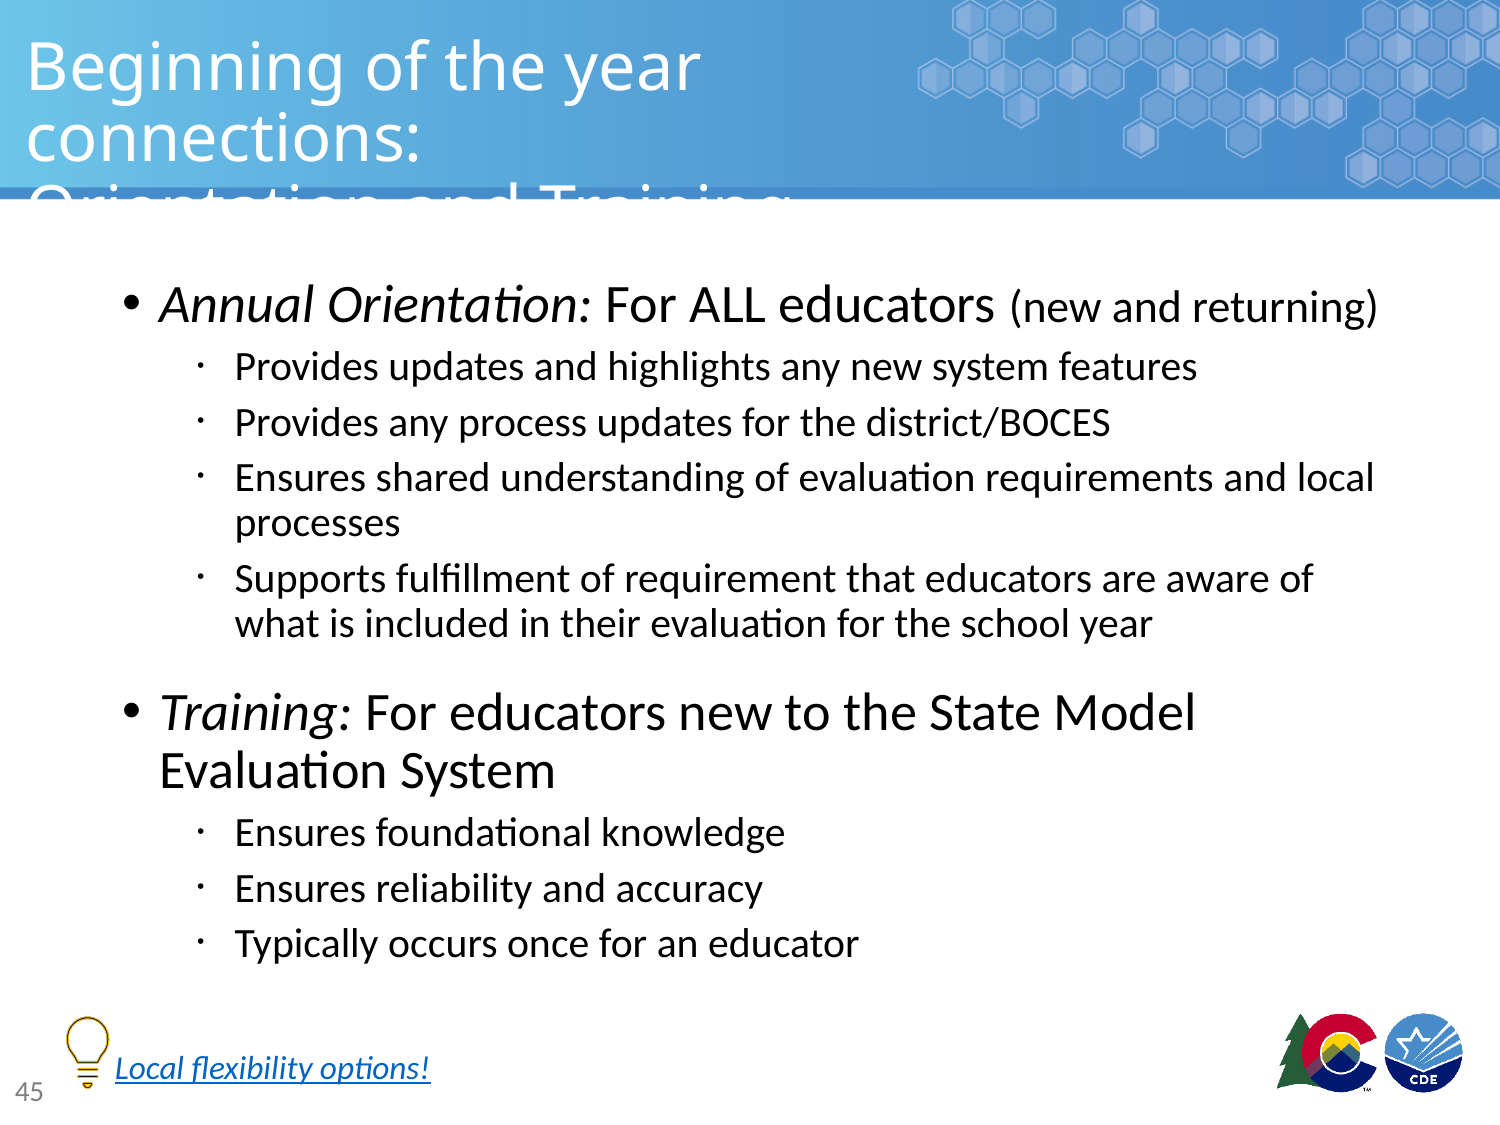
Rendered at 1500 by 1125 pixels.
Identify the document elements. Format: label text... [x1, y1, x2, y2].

picture [1275, 1012, 1463, 1093]
title Beginning of the year connections: Orientation and Training [25, 32, 1002, 177]
picture [0, 0, 1500, 200]
slide_number 45 [0, 1065, 338, 1125]
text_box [46, 1010, 466, 1095]
list Annual Orientation: For ALL educators (new and returning) Provides updates and highlights any new system features Provides any process updates for the district/BOCES Ensures shared understanding of evaluation requirements and local processes Supports fulfillment of requirement that educators are aware of what is included in their evaluation for the school year Training: For educators new to the State Model Evaluation System Ensures foundational knowledge Ensures reliability and accuracy Typically occurs once for an educator [47, 276, 1409, 1012]
